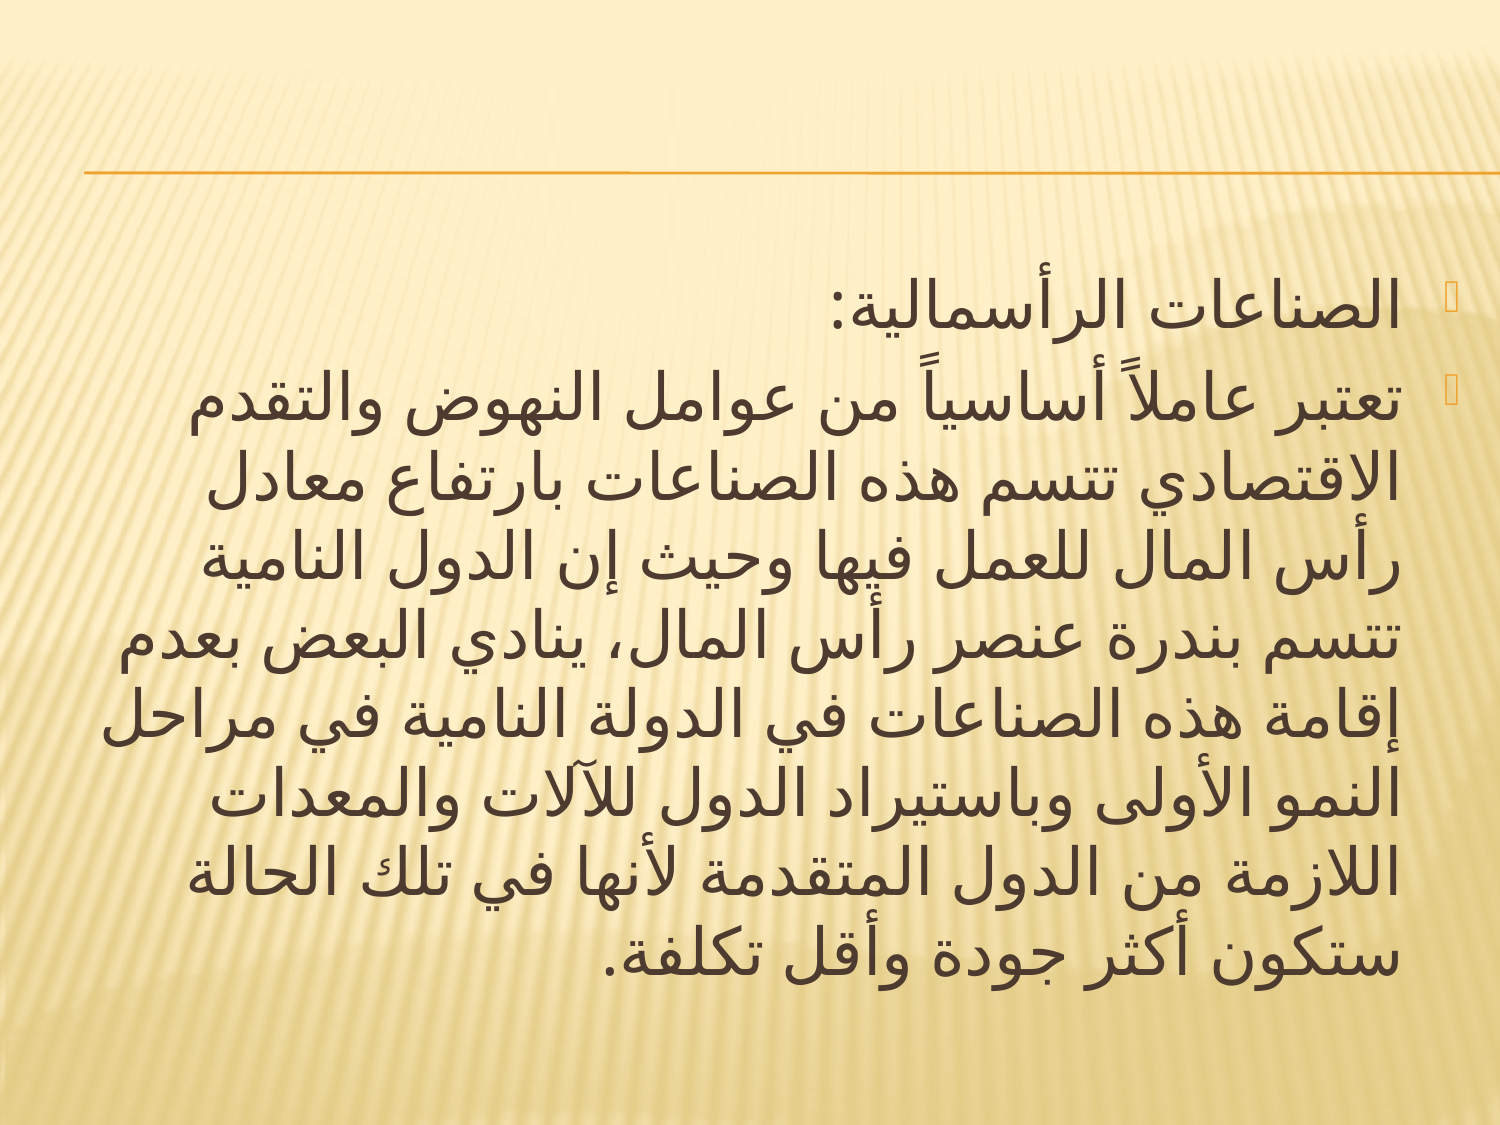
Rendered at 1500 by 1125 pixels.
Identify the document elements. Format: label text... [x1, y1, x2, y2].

list الصناعات الرأسمالية: تعتبر عاملاً أساسياً من عوامل النهوض والتقدم الاقتصادي تتسم هذه الصناعات بارتفاع معادل رأس المال للعمل فيها وحيث إن الدول النامية تتسم بندرة عنصر رأس المال، ينادي البعض بعدم إقامة هذه الصناعات في الدولة النامية في مراحل النمو الأولى وباستيراد الدول للآلات والمعدات اللازمة من الدول المتقدمة لأنها في تلك الحالة ستكون أكثر جودة وأقل تكلفة. [50, 254, 1475, 998]
